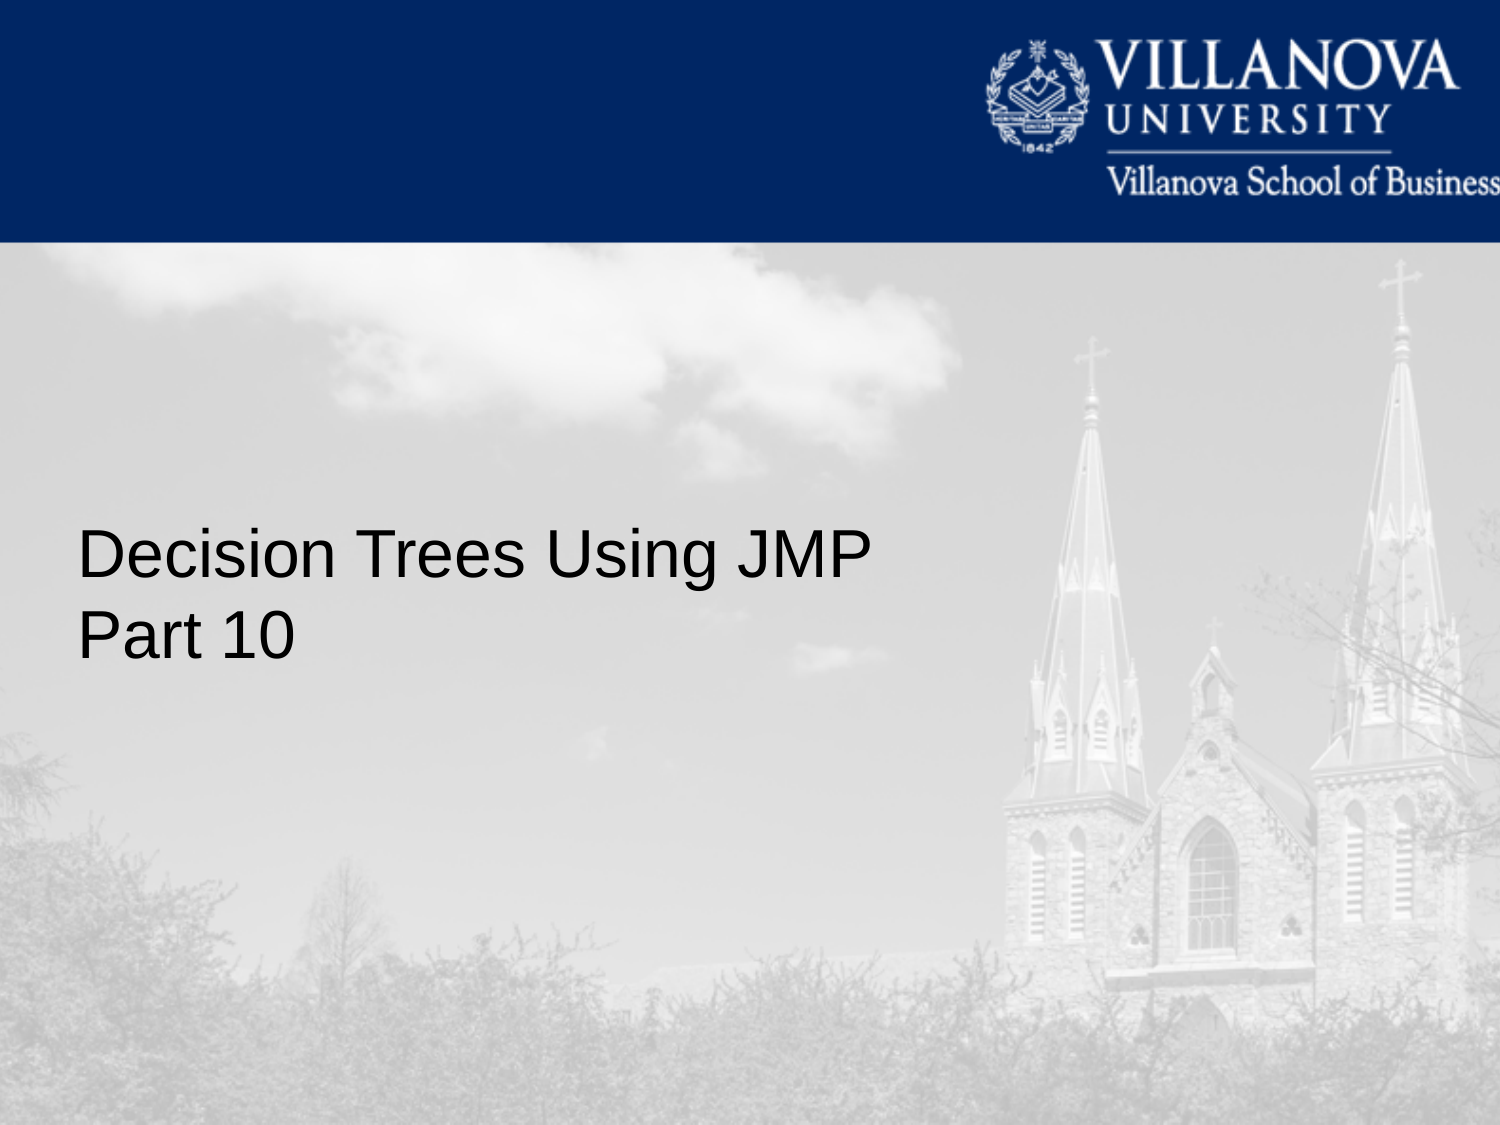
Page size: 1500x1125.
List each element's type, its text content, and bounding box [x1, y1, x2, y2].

title Decision Trees Using JMP Part 10 [62, 500, 1338, 688]
picture [0, 0, 1500, 1125]
